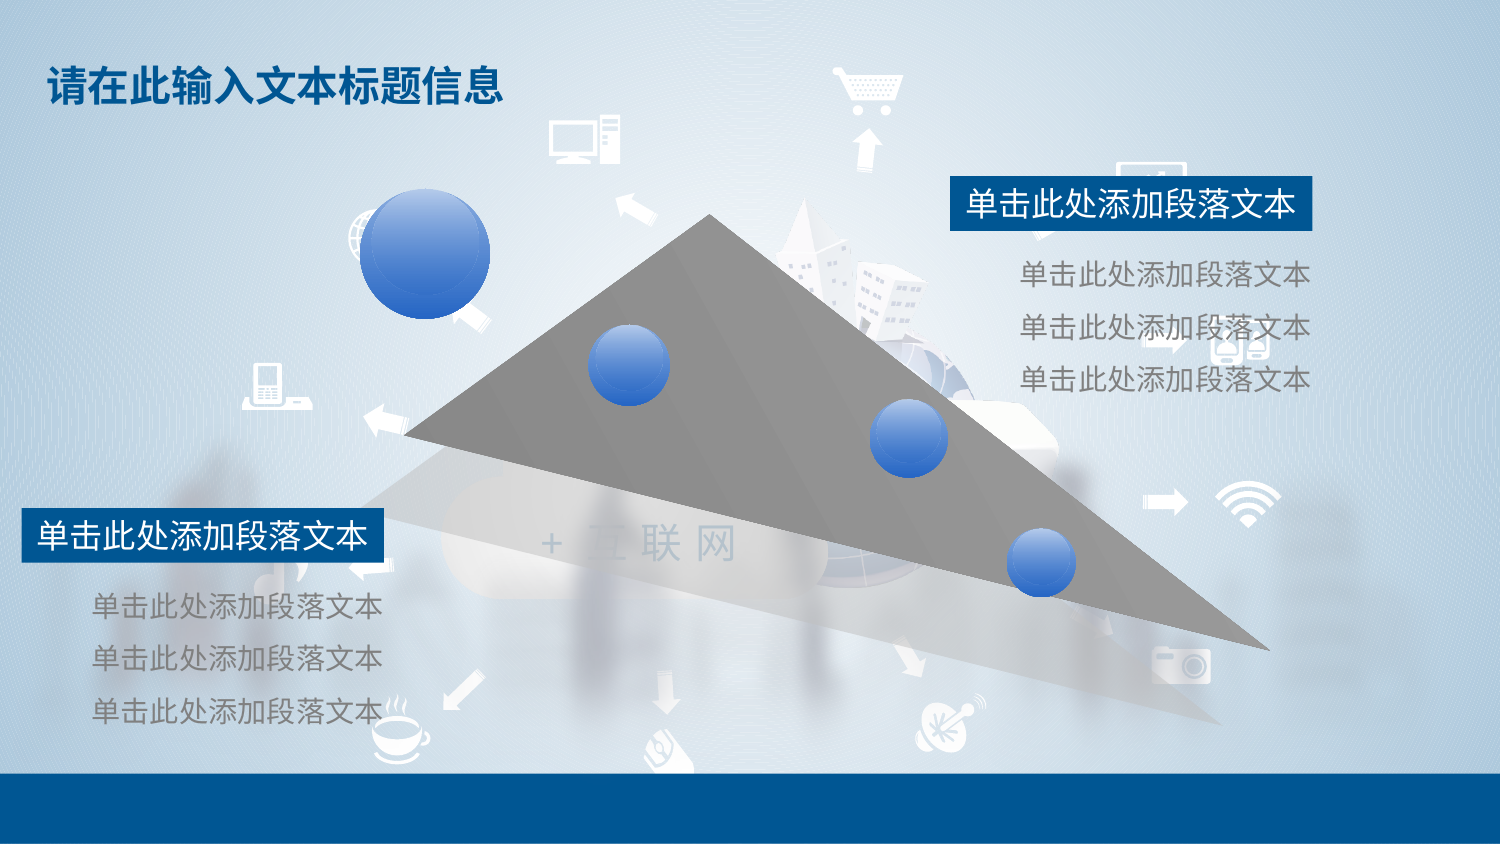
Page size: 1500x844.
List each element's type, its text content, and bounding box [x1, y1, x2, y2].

text_box 单击此处添加段落文本单击此处添加段落文本单击此处添加段落文本 [54, 563, 399, 736]
text_box [360, 446, 1224, 726]
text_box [1006, 527, 1076, 598]
text_box 单击此处添加段落文本单击此处添加段落文本单击此处添加段落文本 [983, 231, 1327, 404]
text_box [869, 399, 949, 478]
text_box 单击此处添加段落文本 [21, 508, 384, 563]
text_box 单击此处添加段落文本 [950, 176, 1313, 231]
text_box [404, 214, 1270, 651]
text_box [588, 324, 670, 407]
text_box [359, 188, 491, 319]
